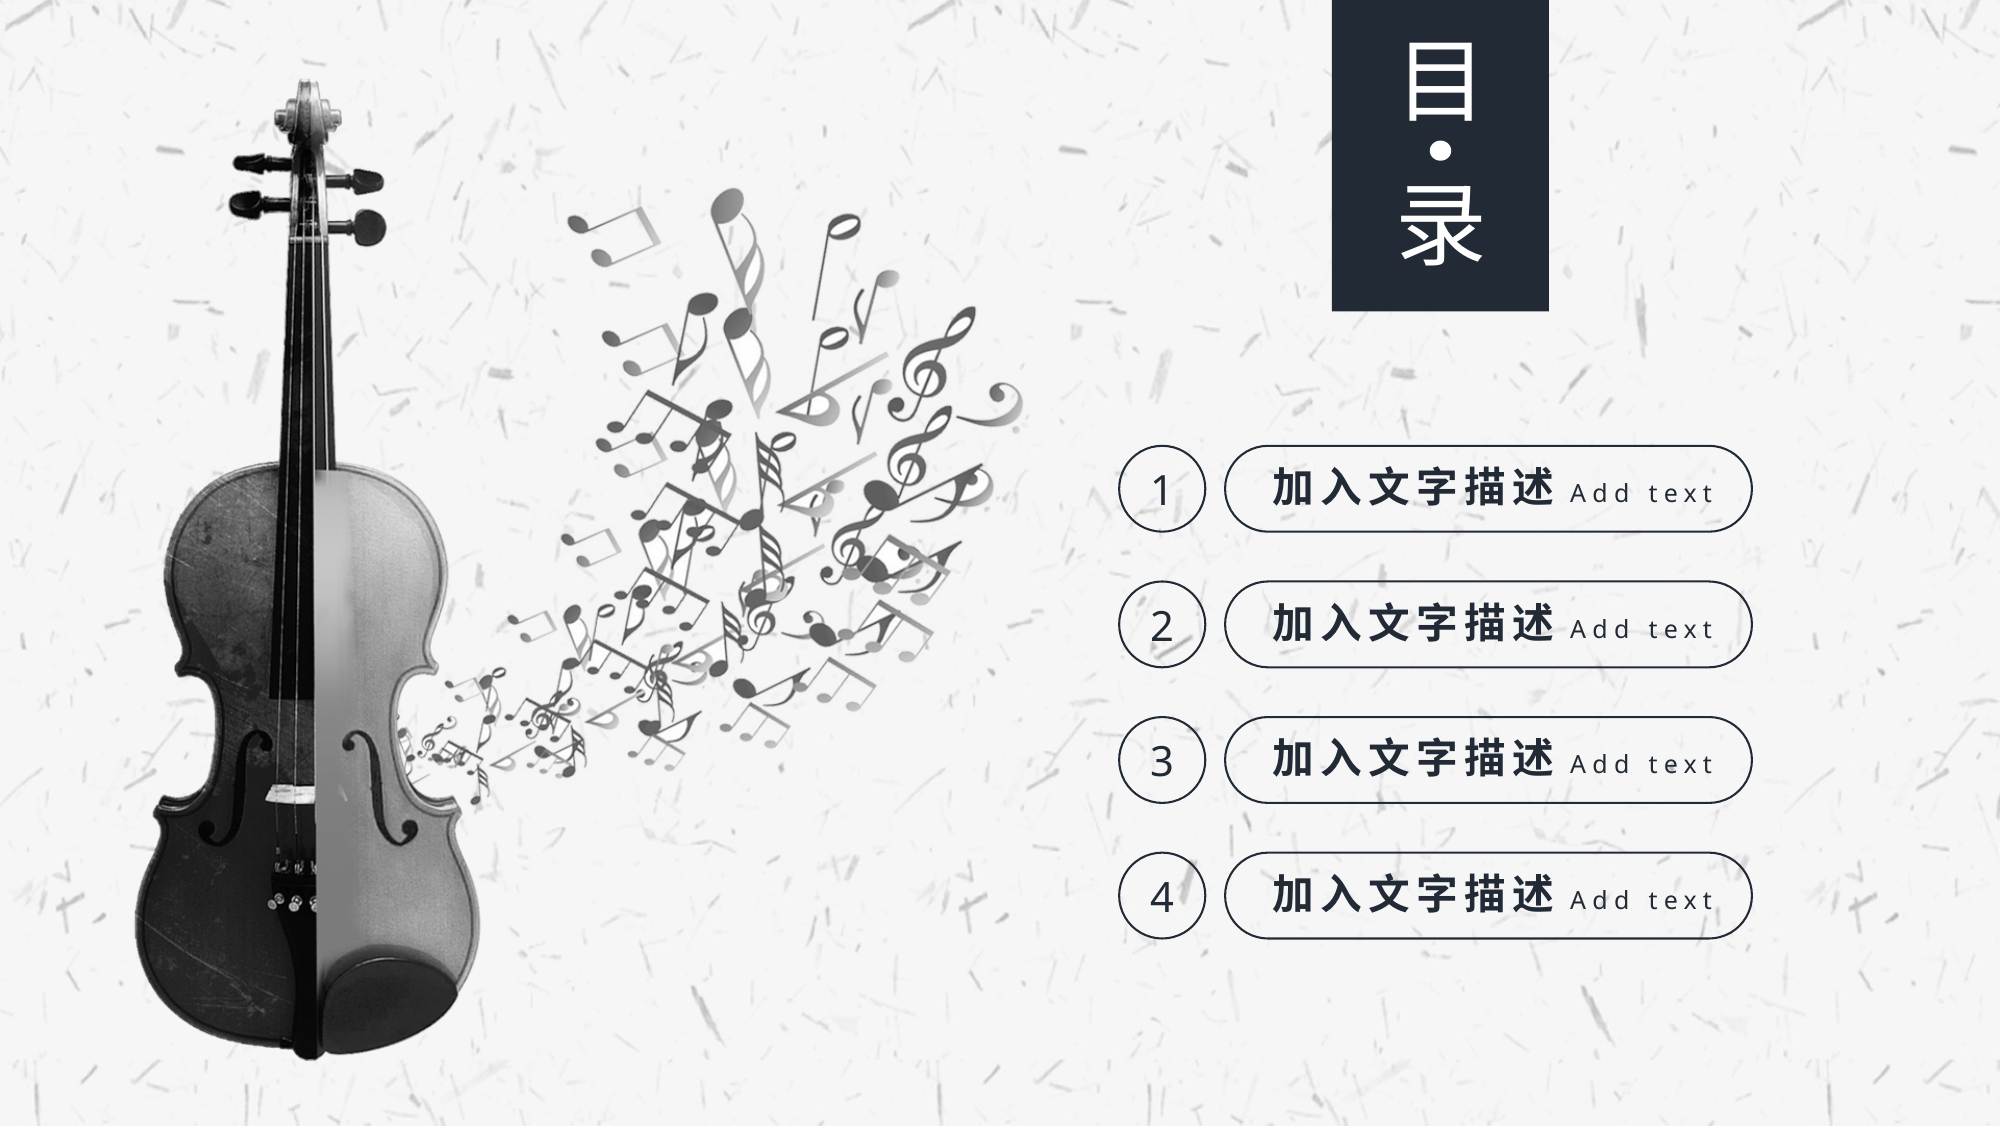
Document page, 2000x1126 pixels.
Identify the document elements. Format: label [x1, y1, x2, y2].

text_box [1119, 852, 1752, 939]
text_box [1119, 717, 1752, 803]
text_box [1119, 445, 1752, 532]
text_box [1331, 0, 1549, 312]
text_box [1119, 581, 1752, 668]
picture [0, 0, 2000, 1126]
